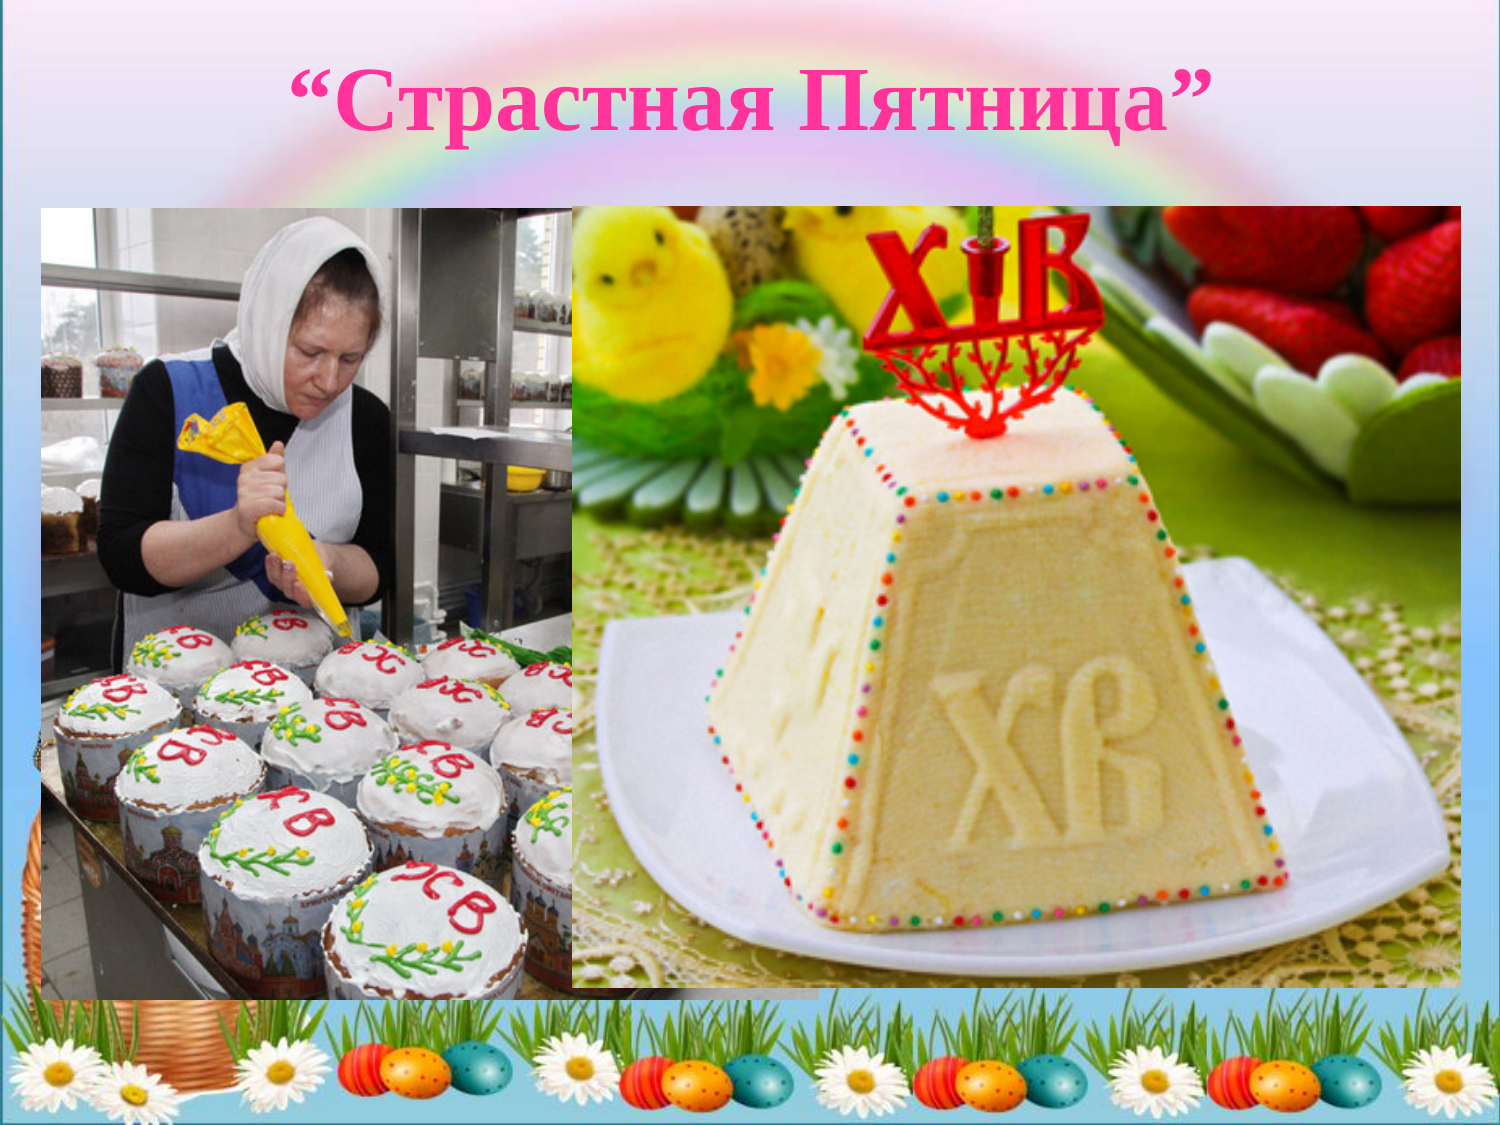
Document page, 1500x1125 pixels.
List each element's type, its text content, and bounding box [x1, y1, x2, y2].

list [41, 207, 819, 1000]
title “Страстная Пятница” [76, 0, 1427, 188]
picture [0, 0, 1500, 1125]
